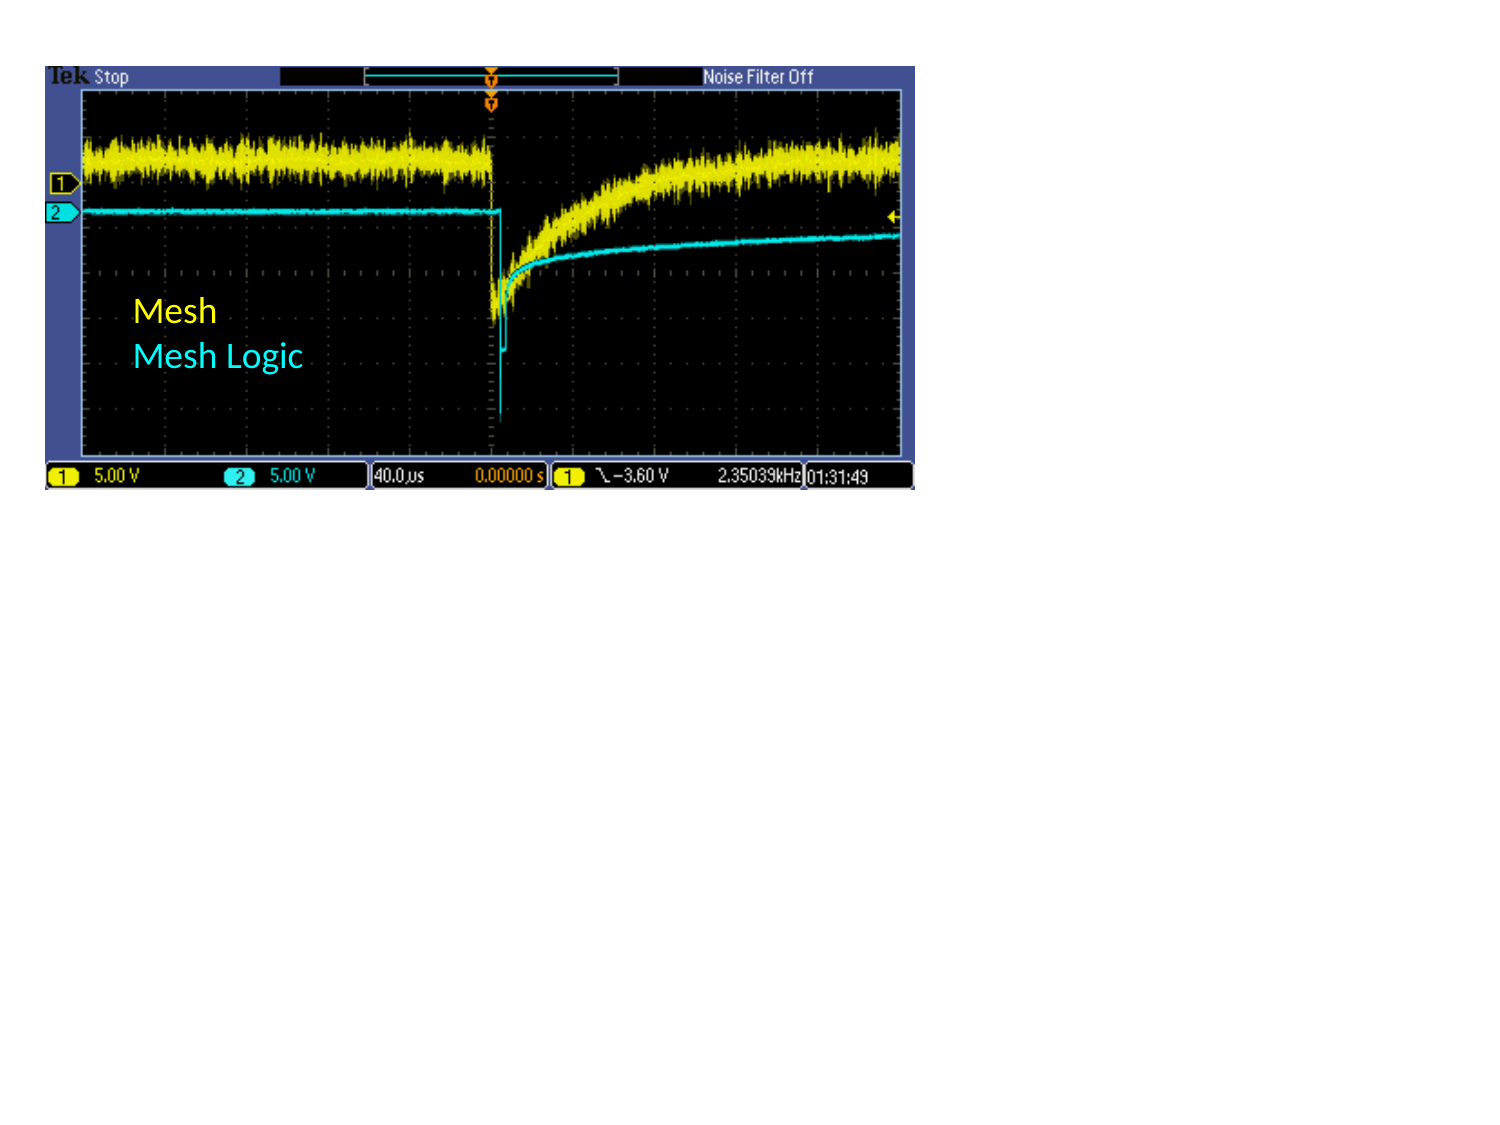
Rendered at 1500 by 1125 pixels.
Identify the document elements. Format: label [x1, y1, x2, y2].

picture [45, 66, 915, 491]
